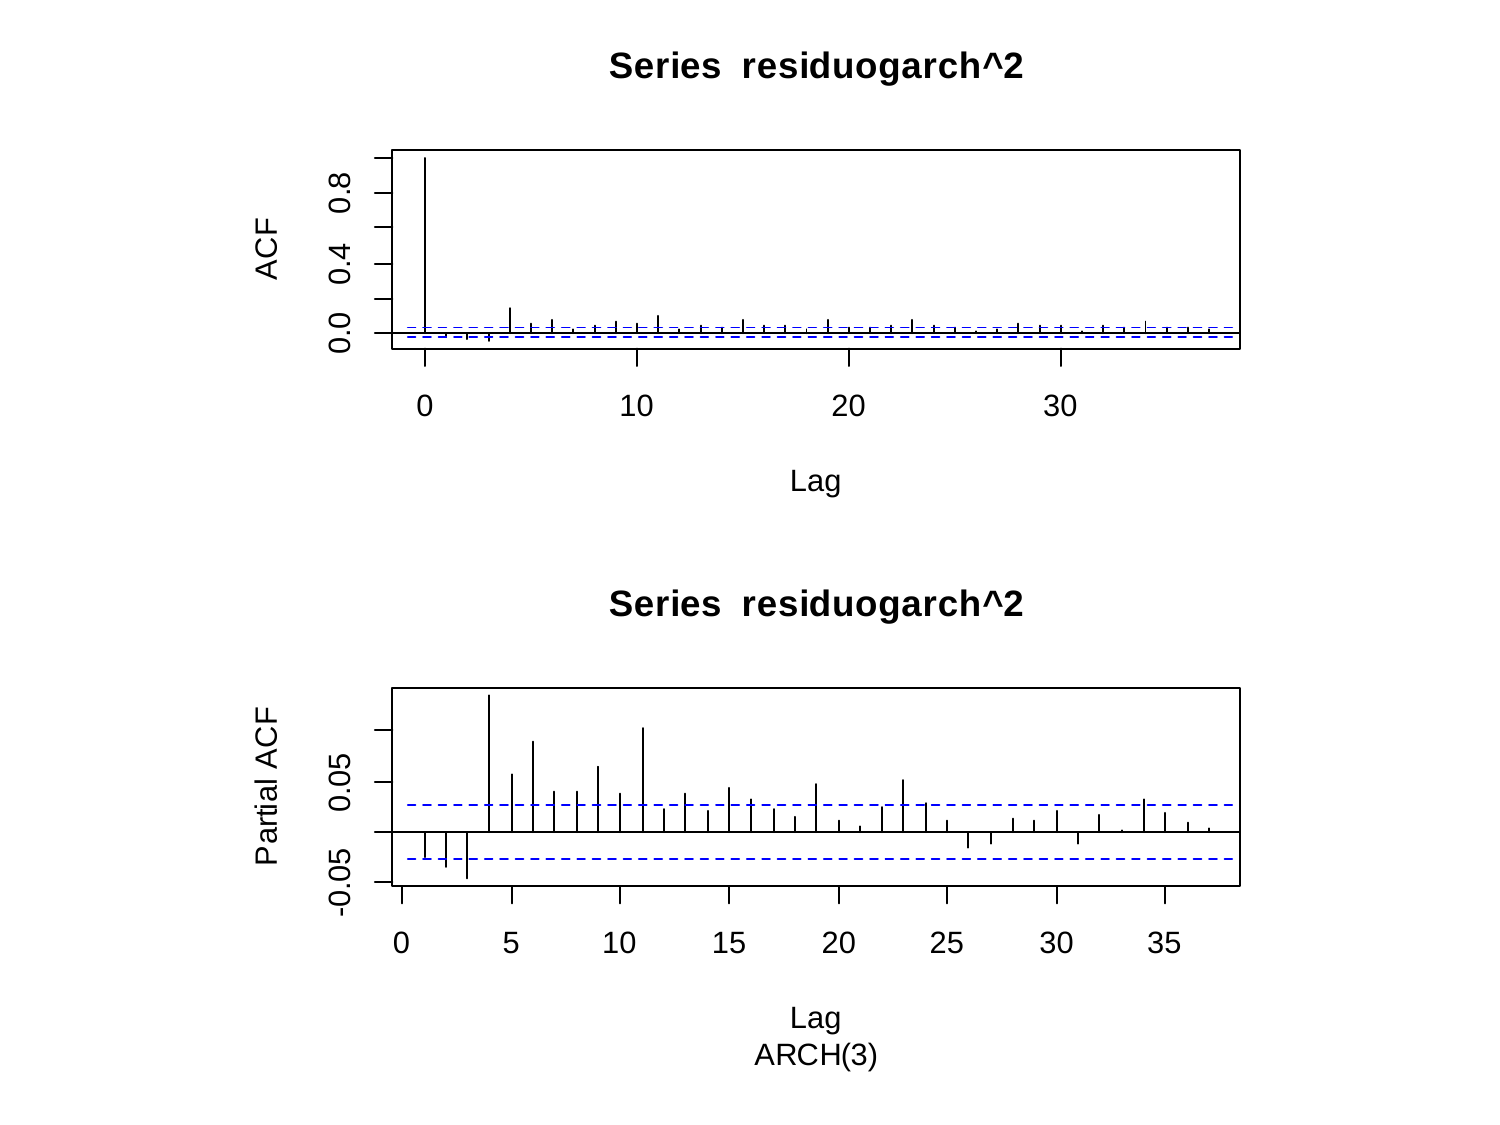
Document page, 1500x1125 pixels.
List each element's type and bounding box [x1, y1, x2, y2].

picture [241, 0, 1318, 1074]
